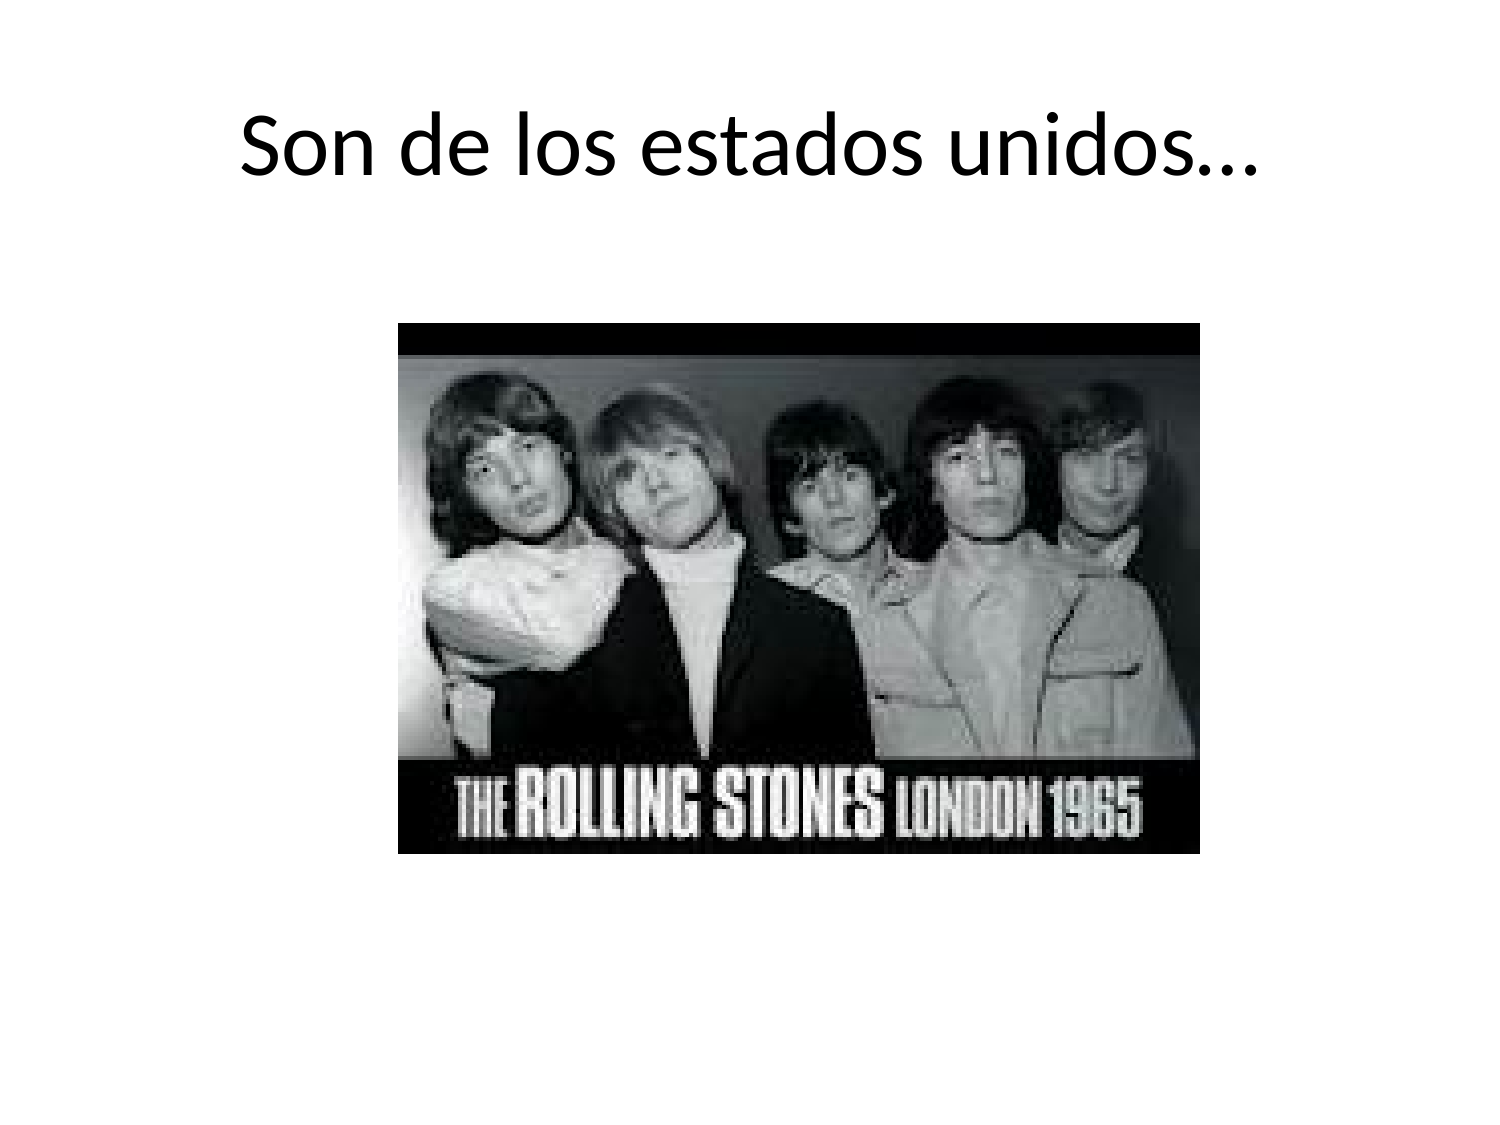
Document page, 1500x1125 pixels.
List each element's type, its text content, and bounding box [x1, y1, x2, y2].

title Son de los estados unidos… [75, 45, 1425, 233]
picture [398, 323, 1200, 854]
